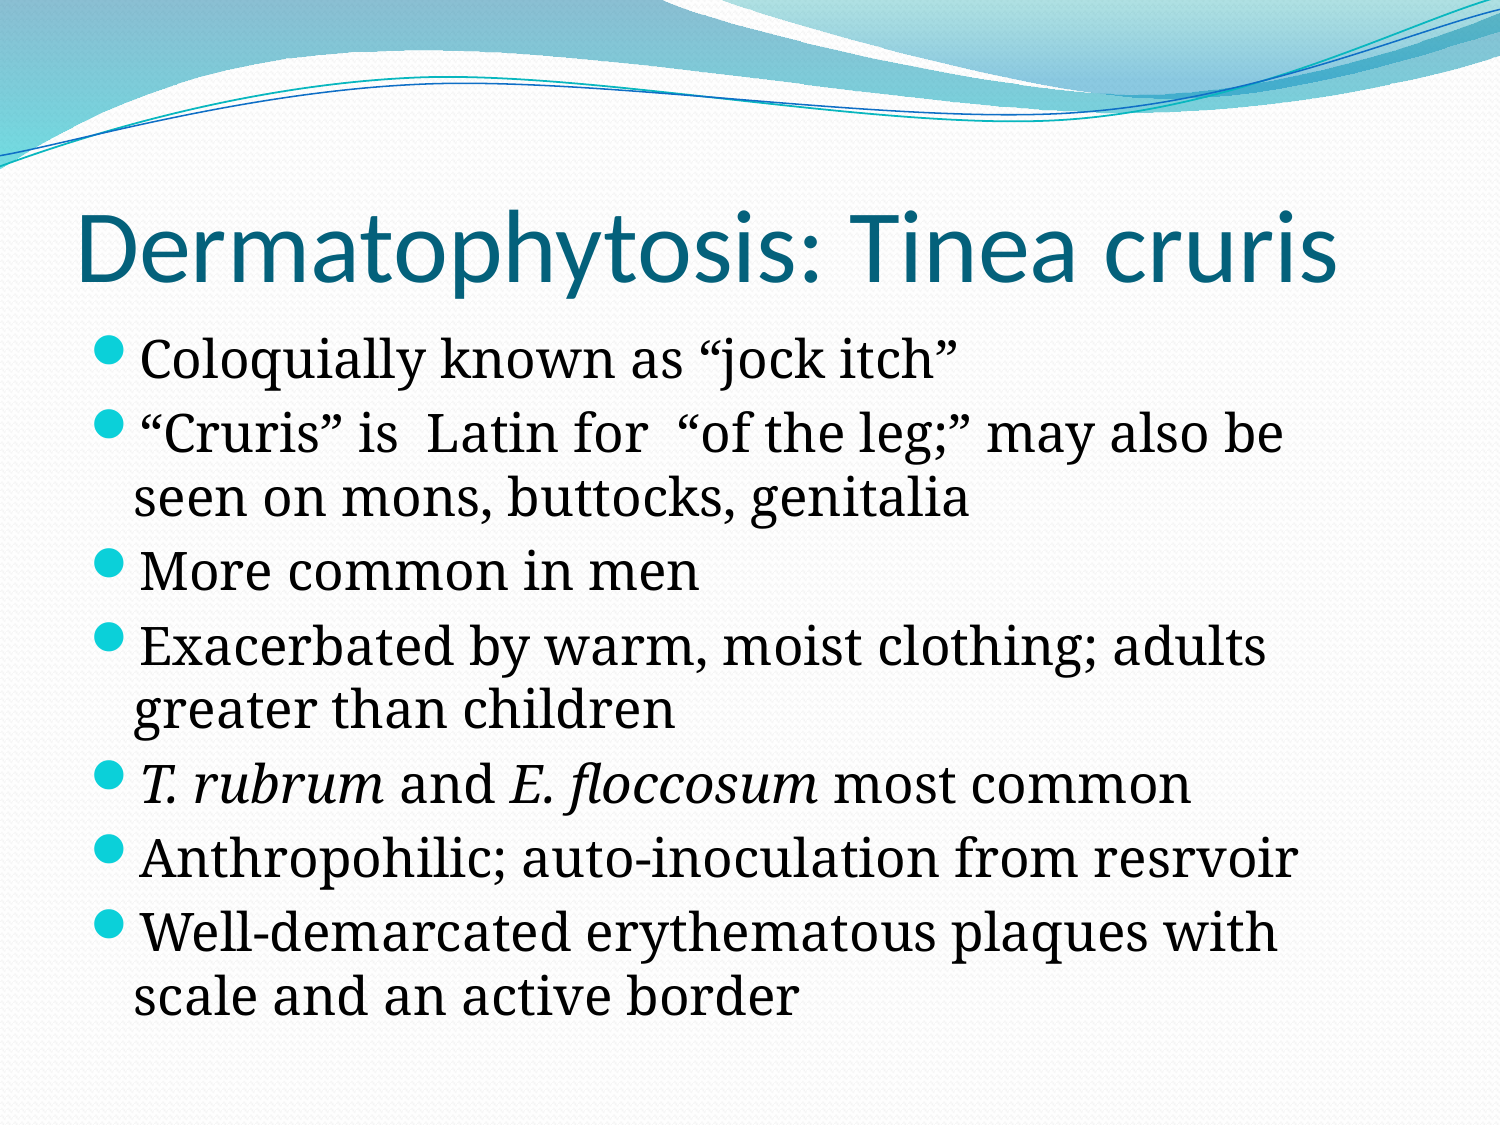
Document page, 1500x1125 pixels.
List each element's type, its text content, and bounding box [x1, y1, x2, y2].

list Coloquially known as “jock itch” “Cruris” is Latin for “of the leg;” may also be seen on mons, buttocks, genitalia More common in men Exacerbated by warm, moist clothing; adults greater than children T. rubrum and E. floccosum most common Anthropohilic; auto-inoculation from resrvoir Well-demarcated erythematous plaques with scale and an active border [74, 317, 1426, 1038]
title Dermatophytosis: Tinea cruris [74, 115, 1426, 304]
